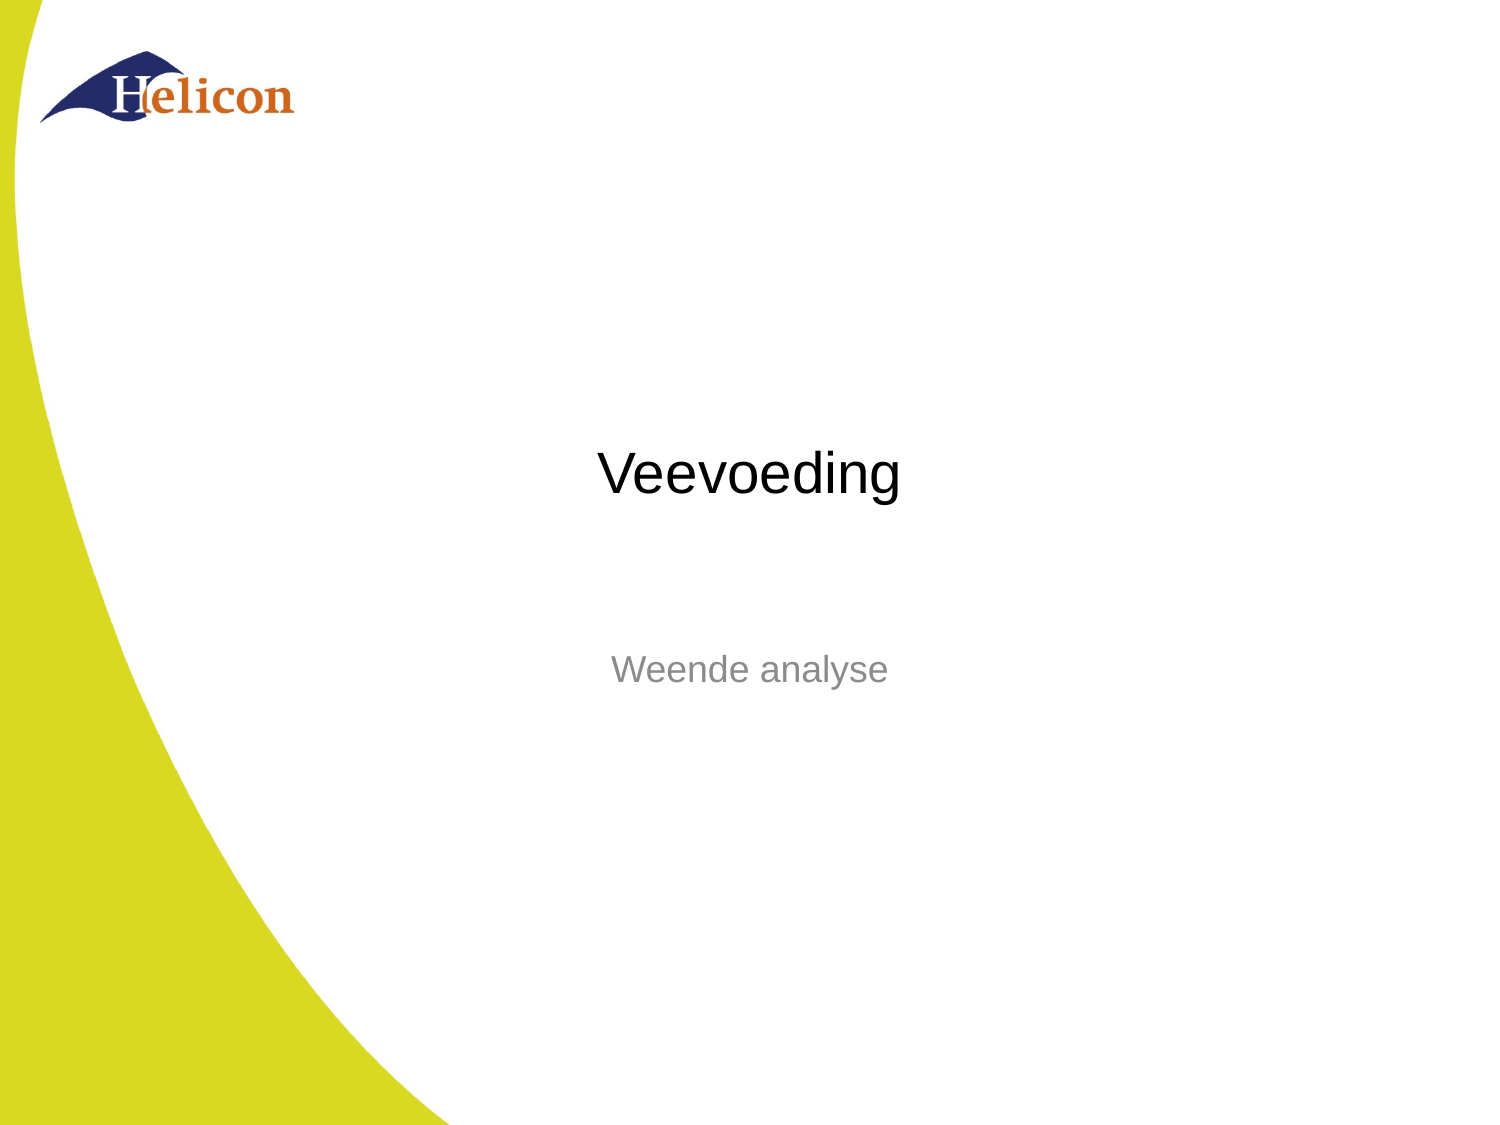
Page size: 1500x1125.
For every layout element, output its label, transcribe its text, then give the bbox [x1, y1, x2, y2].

picture [0, 0, 1500, 1125]
title Veevoeding [112, 349, 1388, 591]
subtitle Weende analyse [225, 637, 1275, 925]
